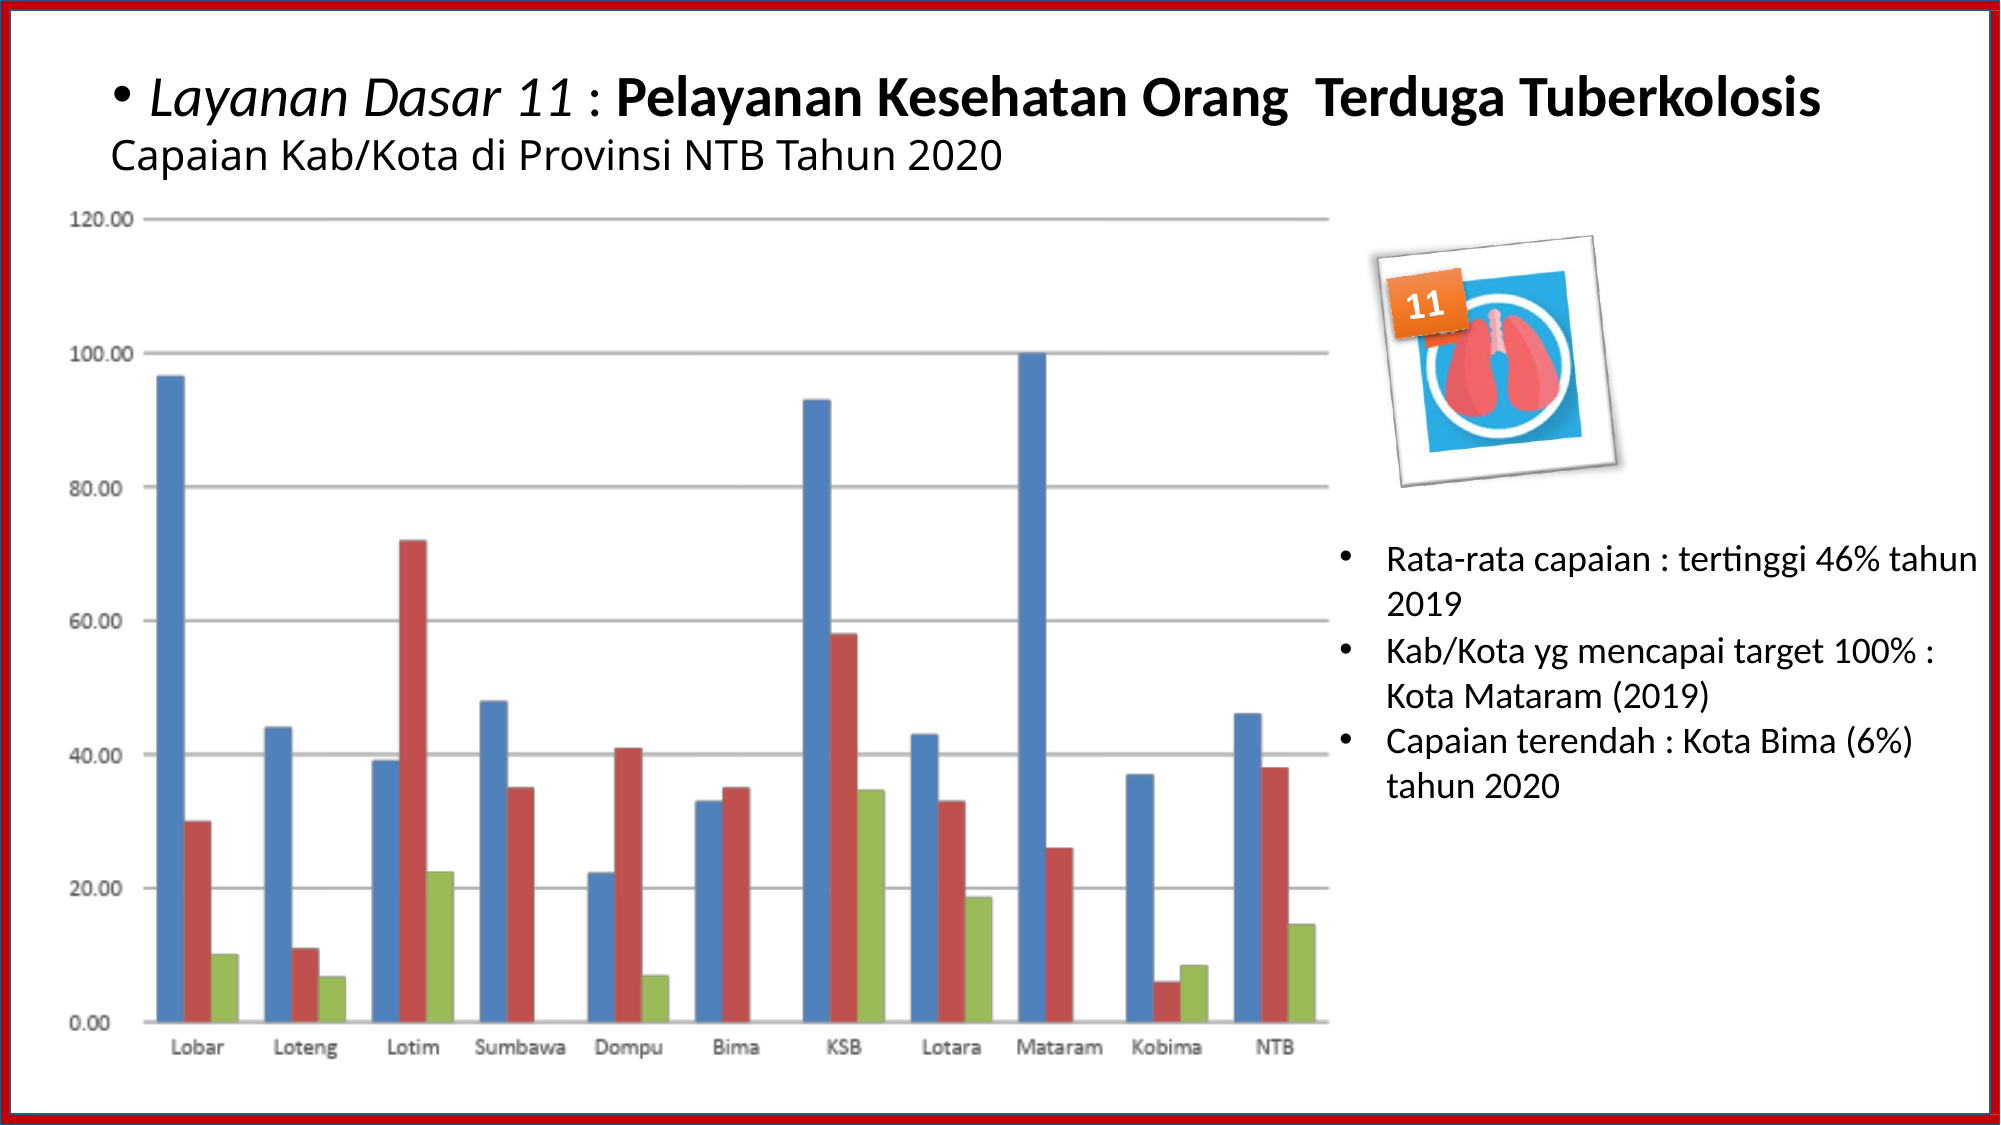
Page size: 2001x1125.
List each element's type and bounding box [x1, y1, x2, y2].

picture [49, 199, 1350, 1081]
text_box [0, 0, 2000, 1125]
